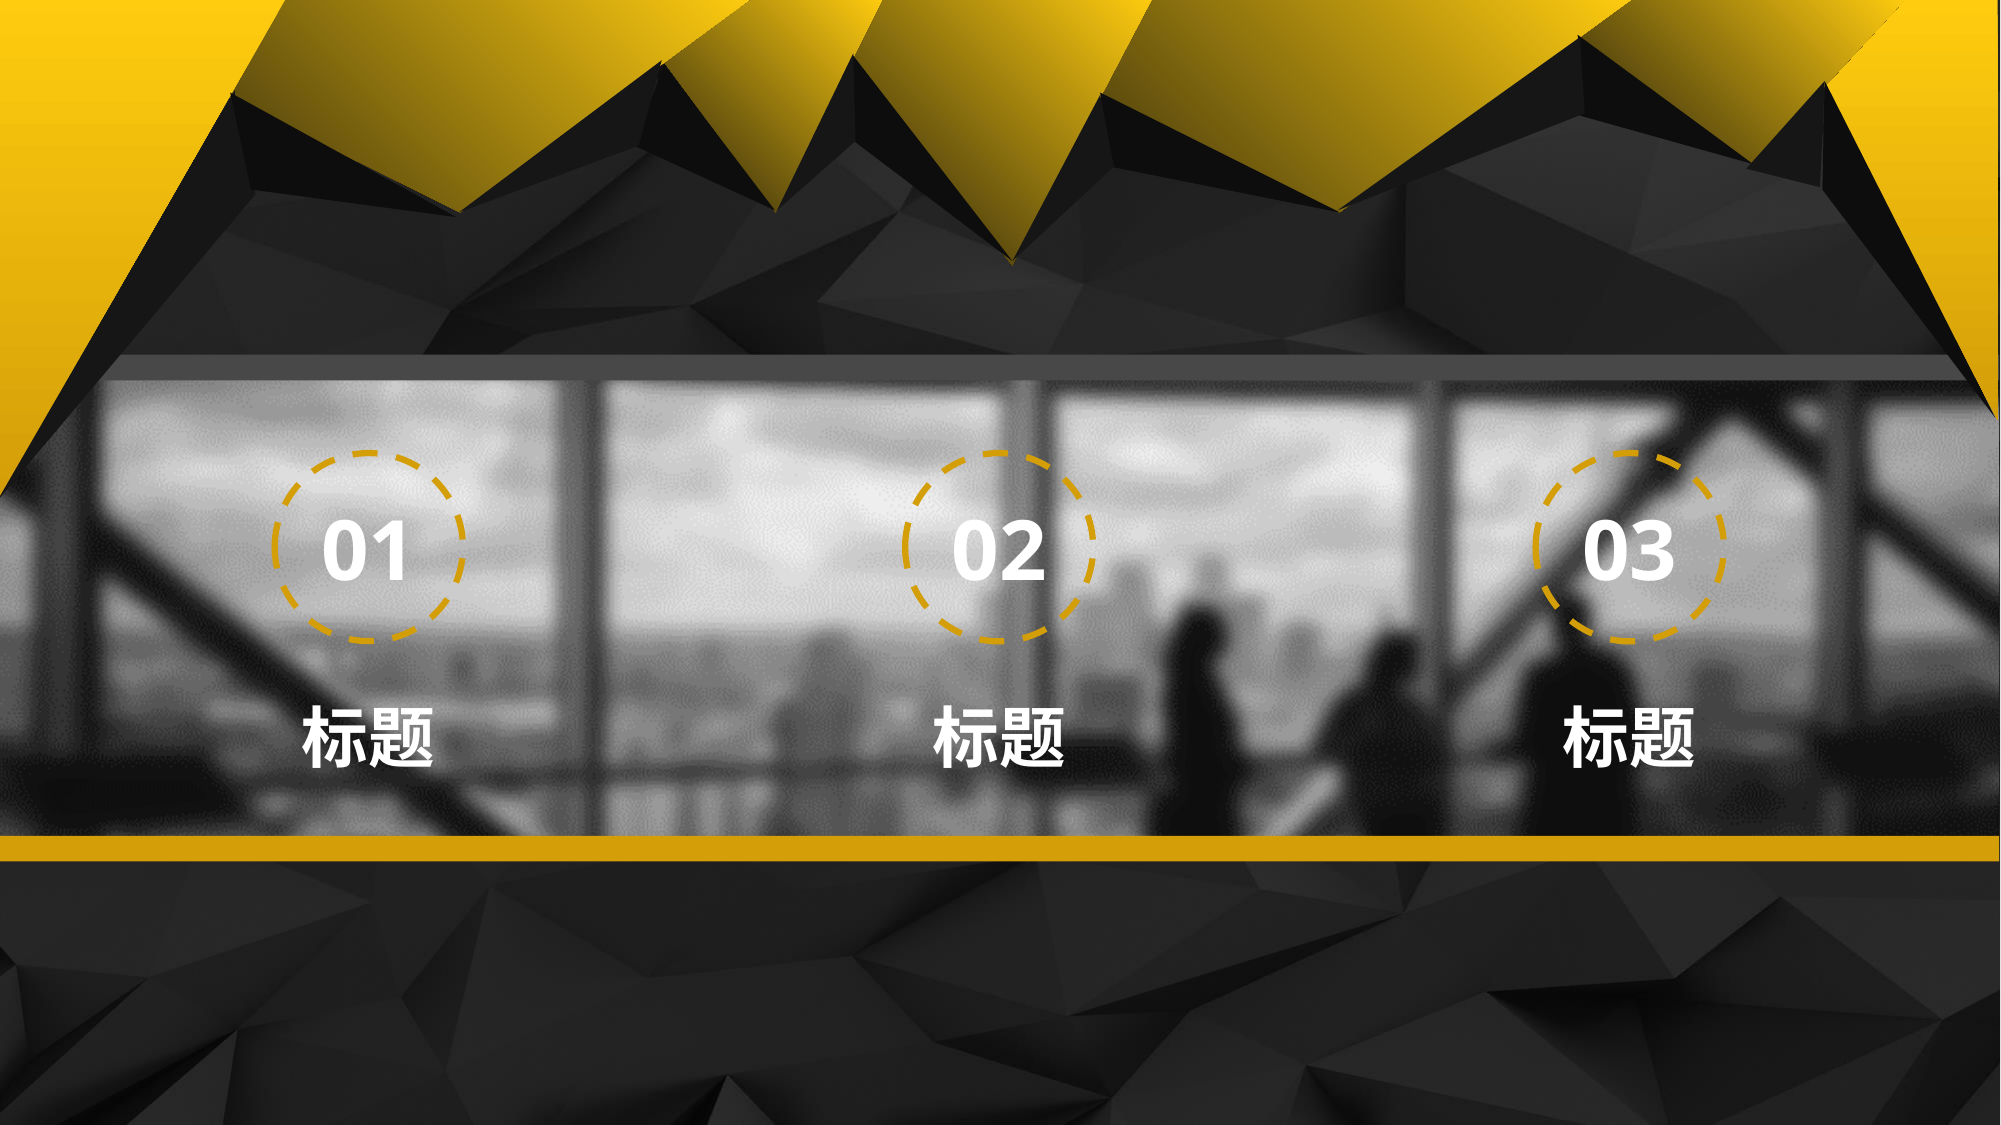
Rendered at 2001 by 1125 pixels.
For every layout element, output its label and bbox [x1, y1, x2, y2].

text_box [0, 0, 1998, 502]
picture [0, 0, 2001, 1125]
text_box [0, 856, 2000, 862]
